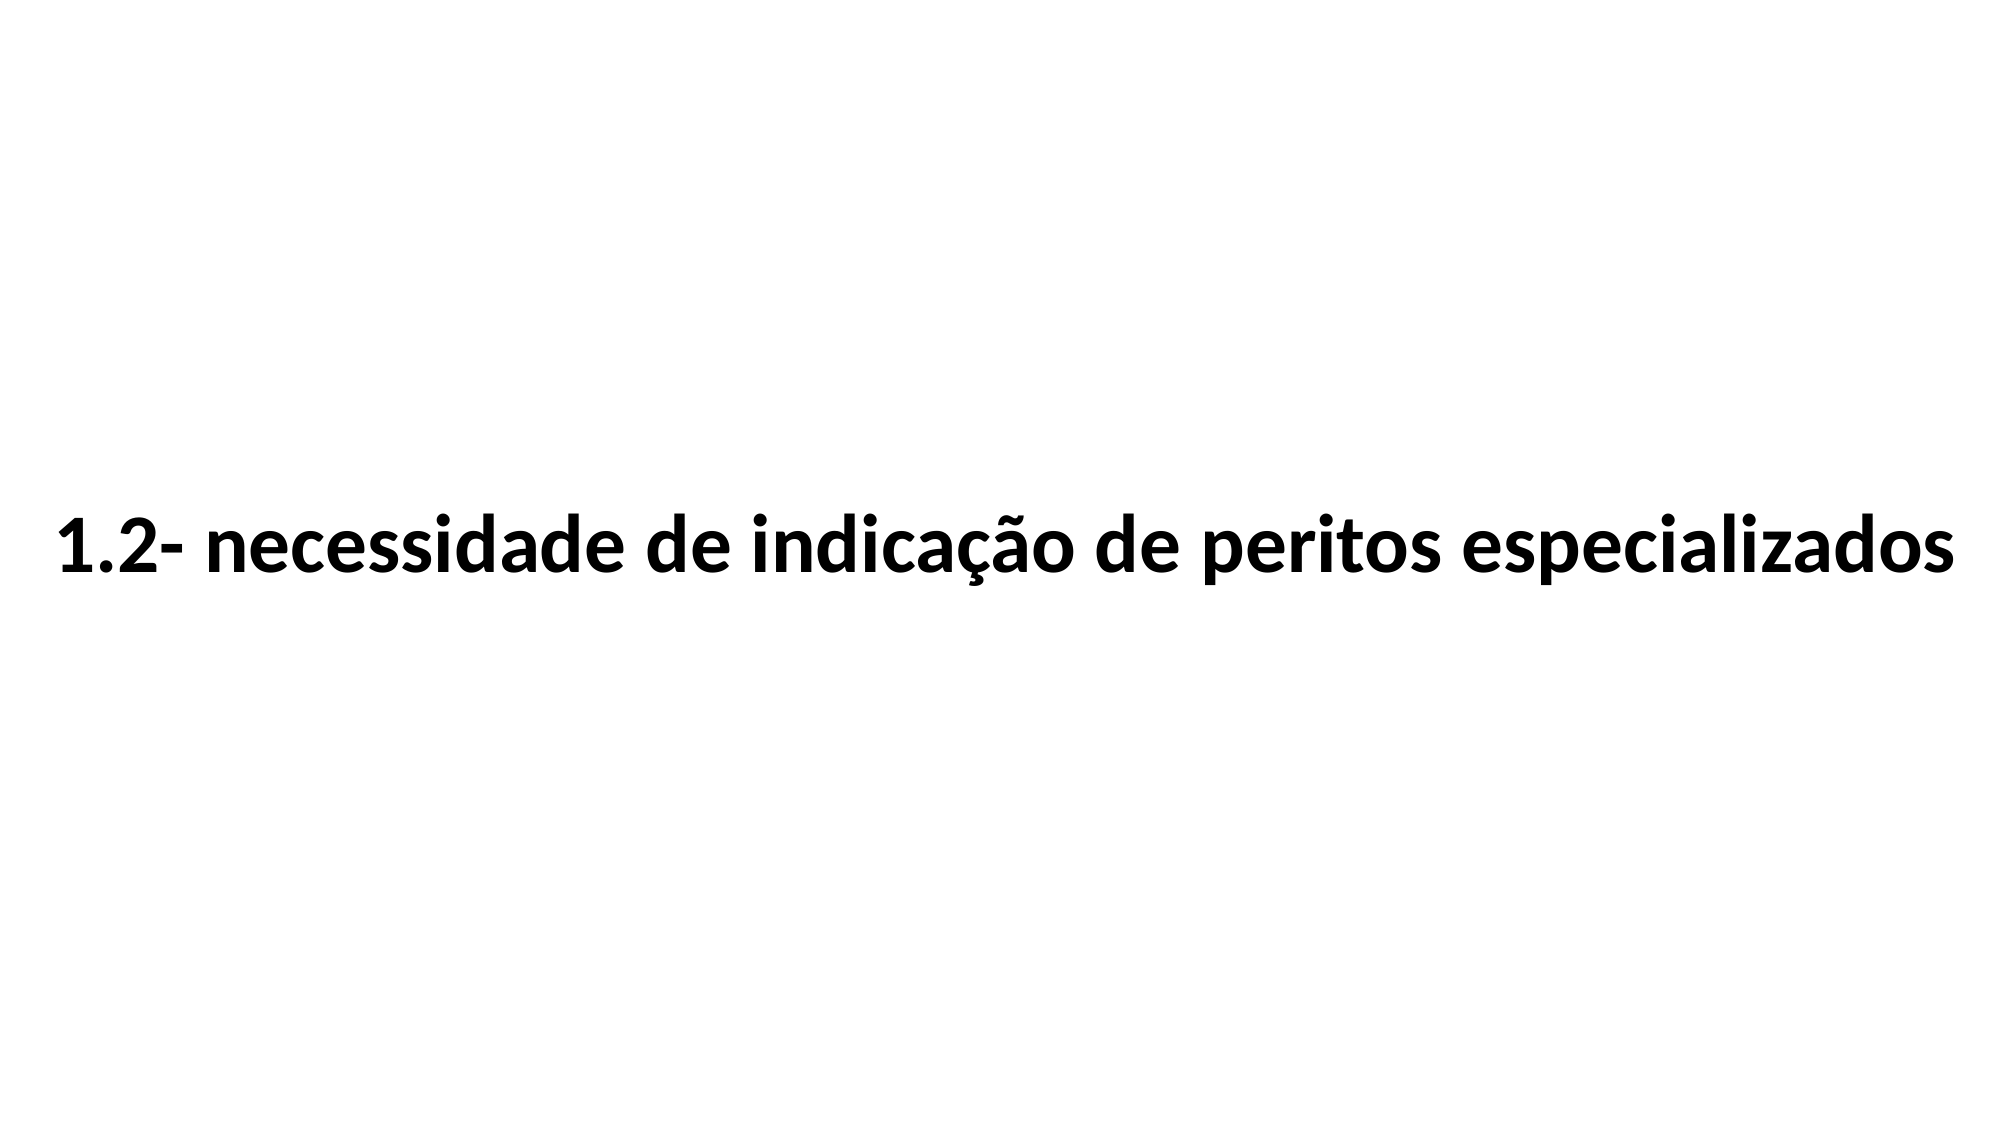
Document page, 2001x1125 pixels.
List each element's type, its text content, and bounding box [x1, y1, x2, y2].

text_box 1.2- necessidade de indicação de peritos especializados [34, 32, 1977, 662]
